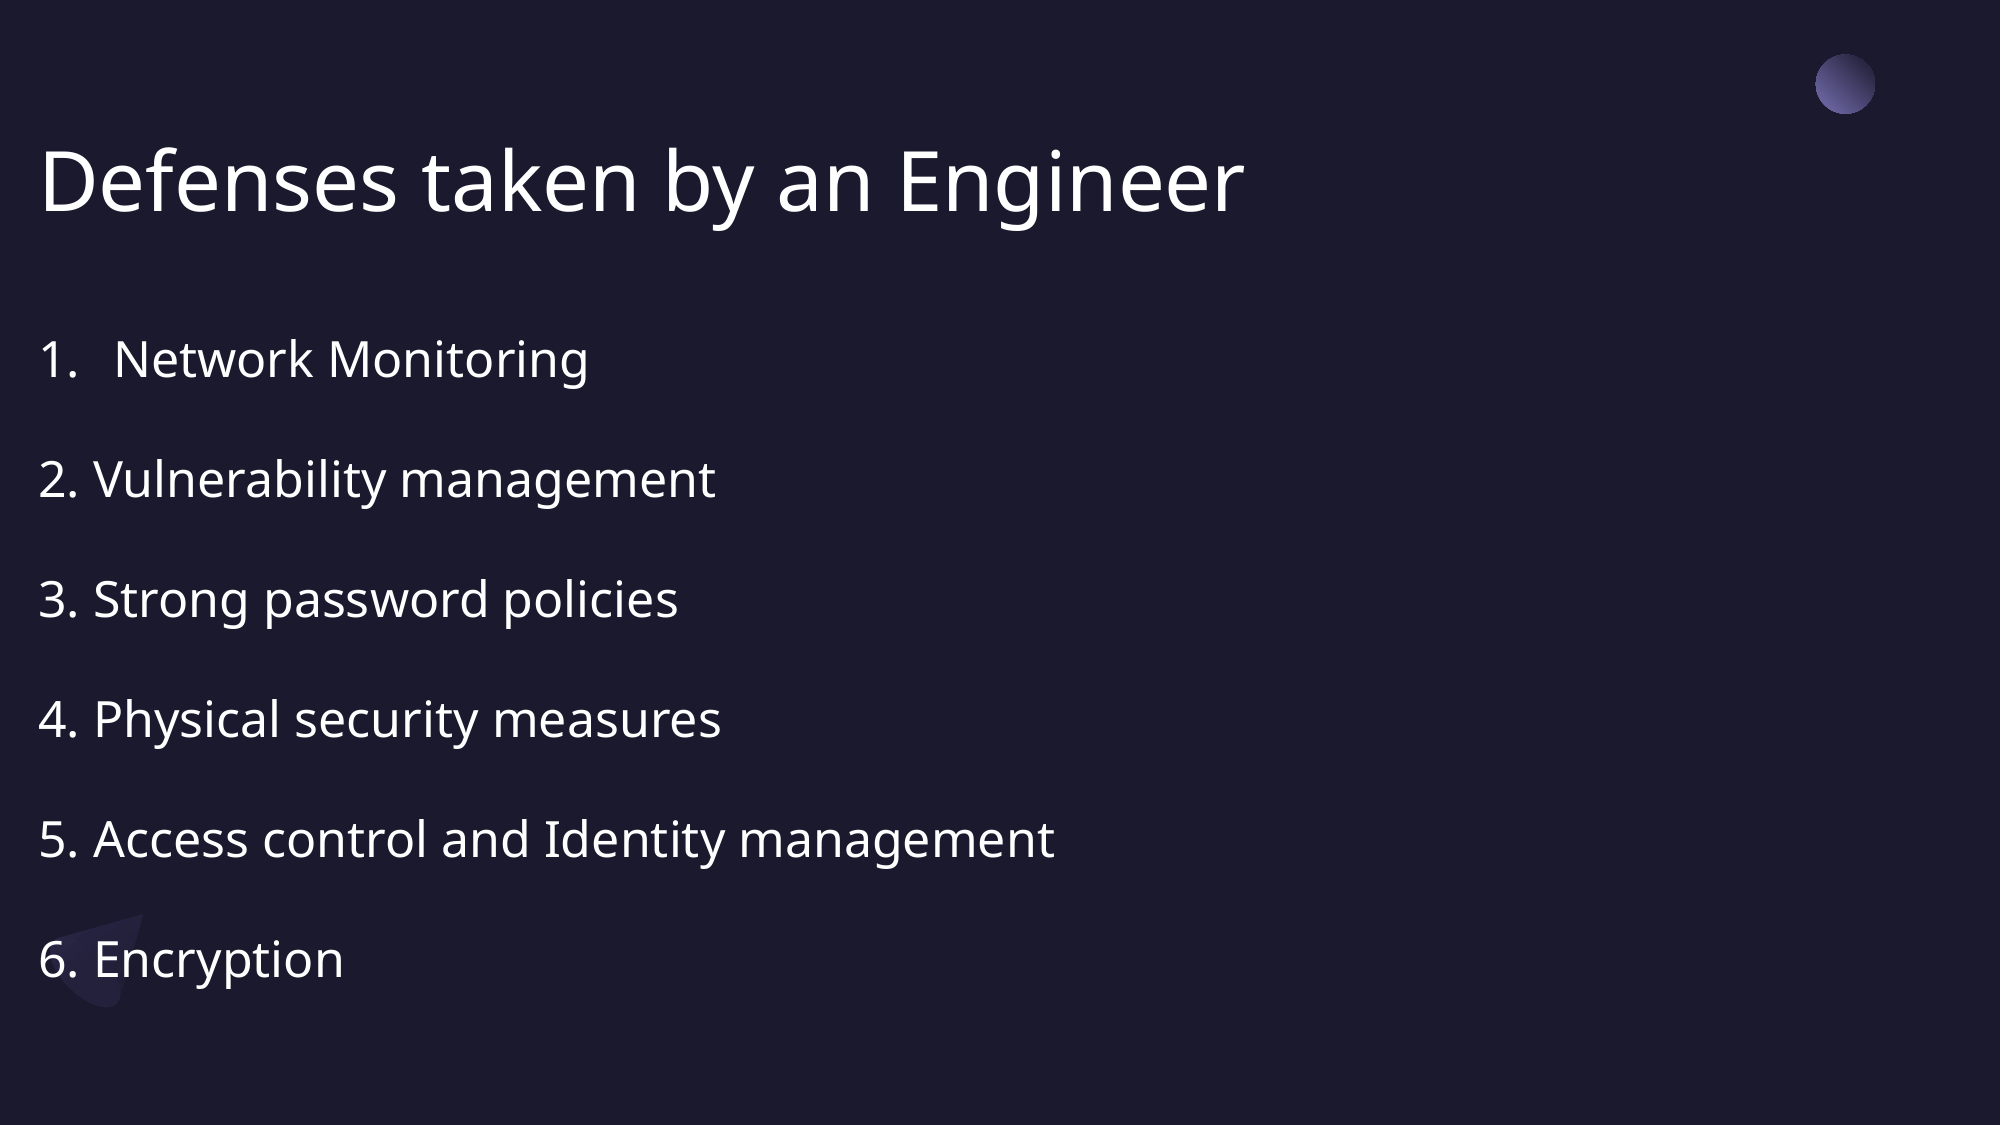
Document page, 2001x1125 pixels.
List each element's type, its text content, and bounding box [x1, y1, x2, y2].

text_box Defenses taken by an Engineer Network Monitoring 2. Vulnerability management 3. Strong password policies 4. Physical security measures 5. Access control and Identity management 6. Encryption [23, 120, 1977, 996]
